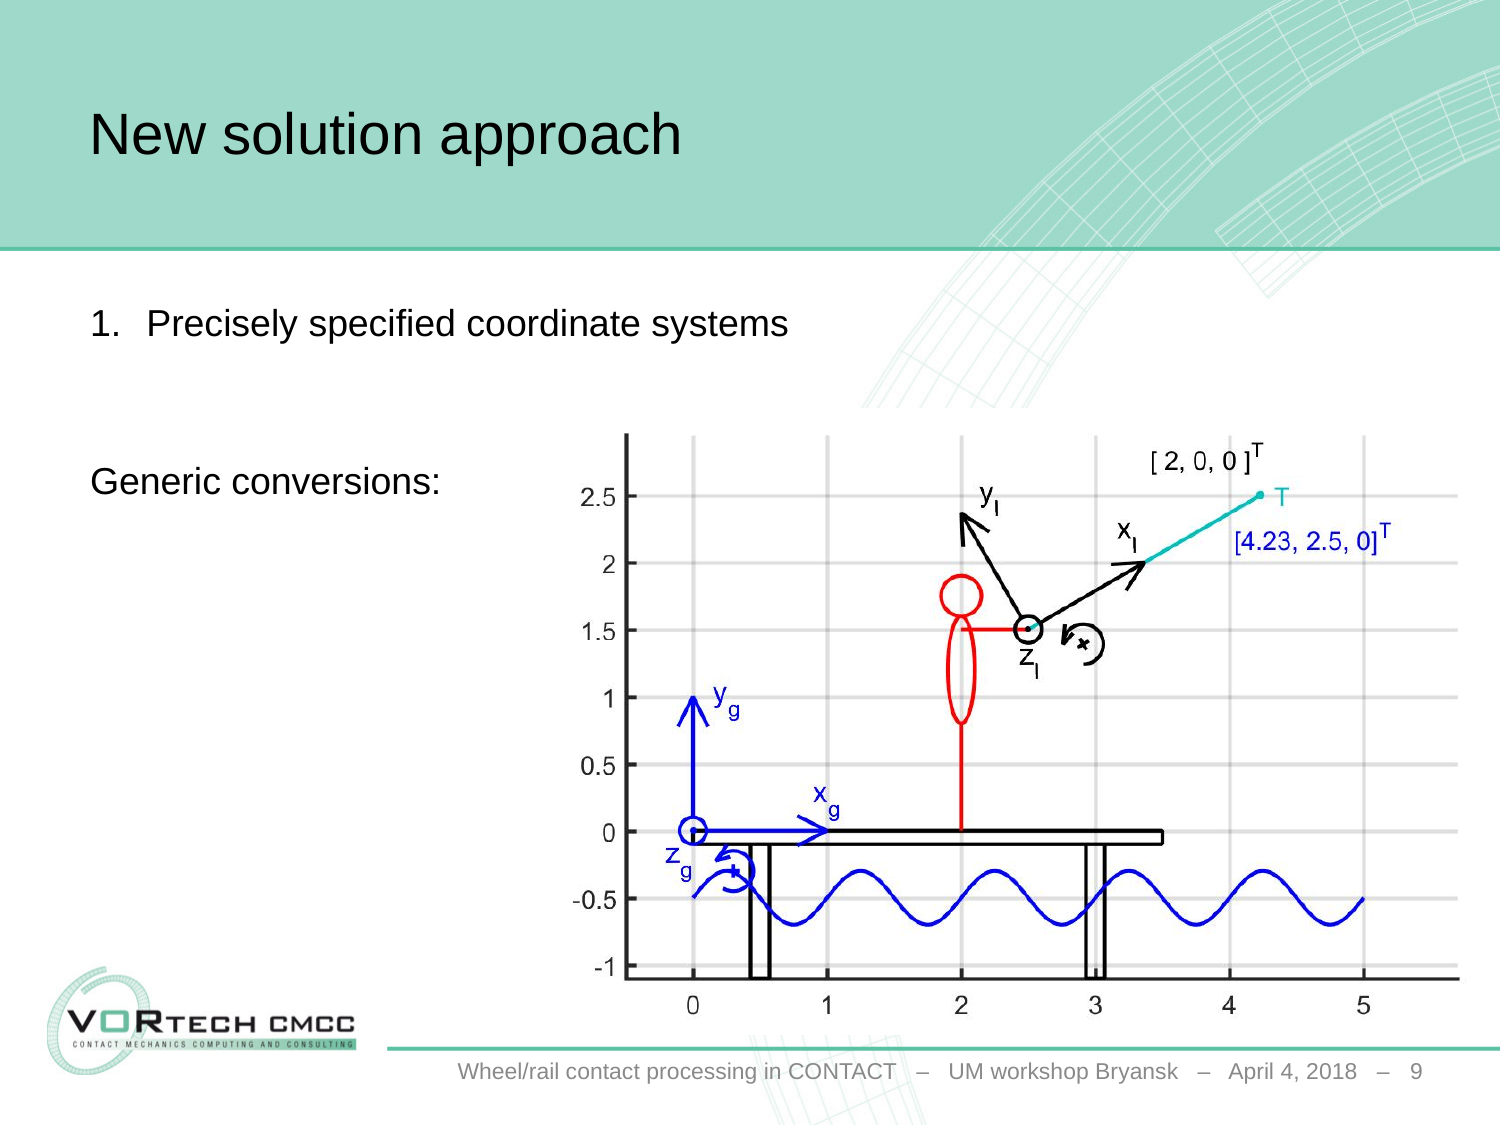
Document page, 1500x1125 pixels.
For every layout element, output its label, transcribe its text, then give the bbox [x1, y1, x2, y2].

picture [0, 0, 1500, 1125]
title New solution approach [75, 37, 1425, 225]
